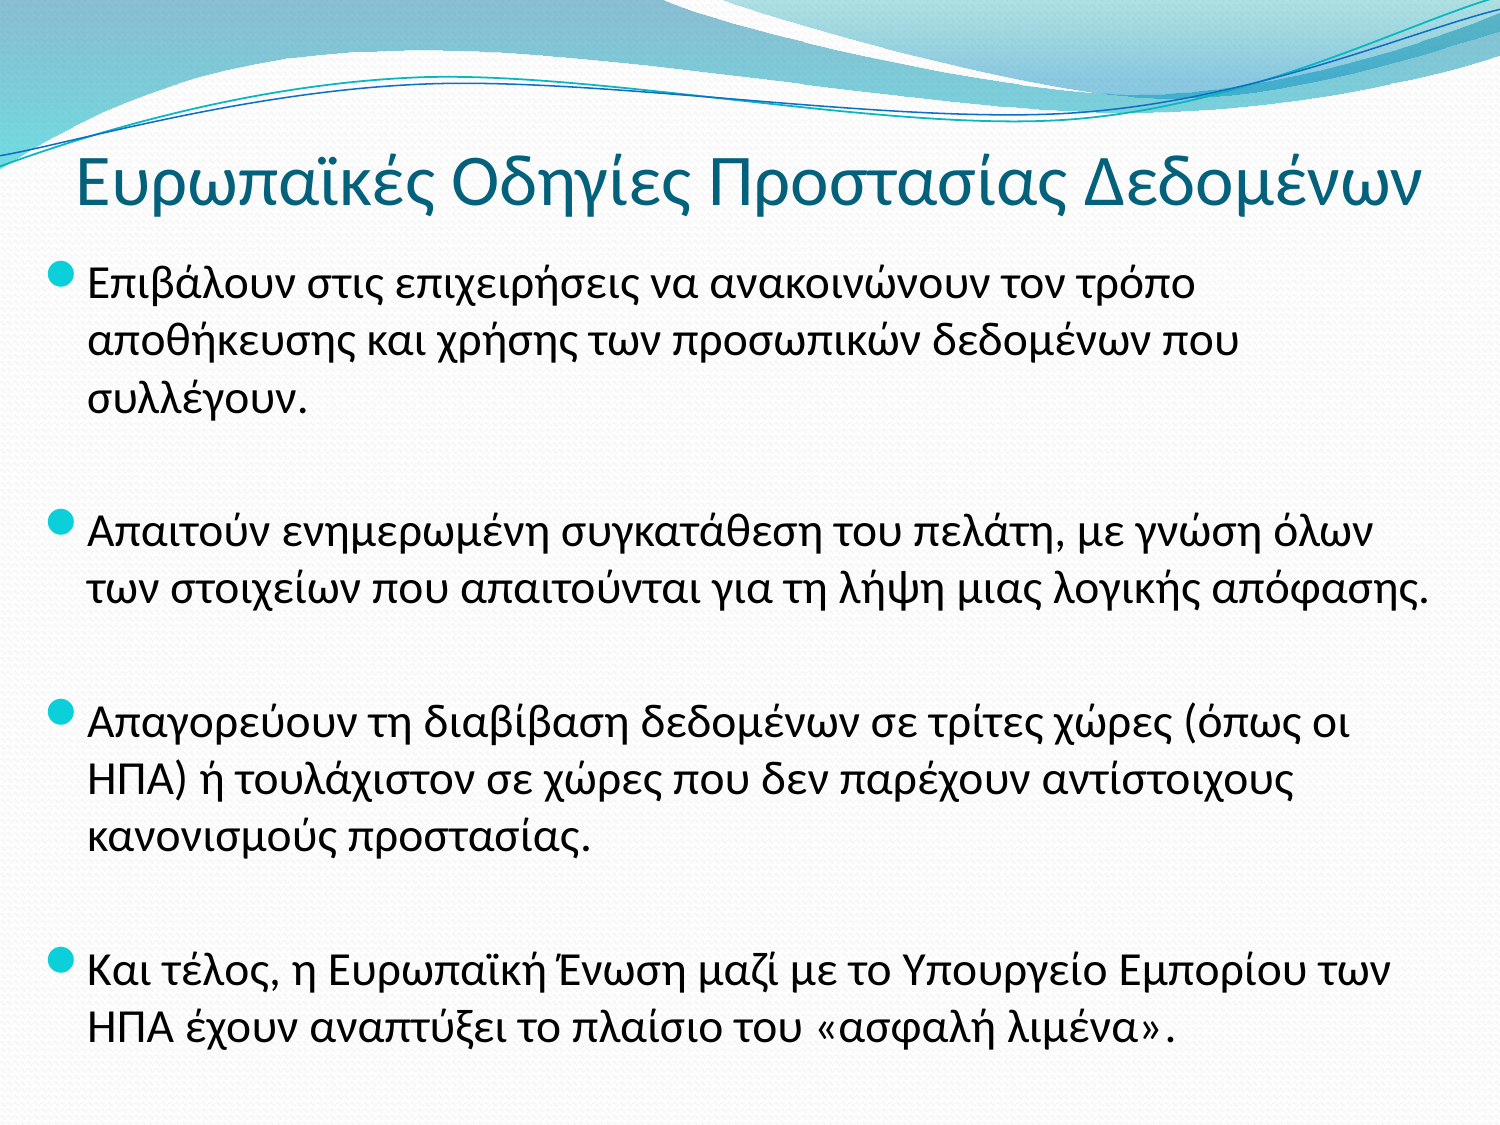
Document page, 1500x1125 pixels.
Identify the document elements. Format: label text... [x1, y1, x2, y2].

list Επιβάλουν στις επιχειρήσεις να ανακοινώνουν τον τρόπο αποθήκευσης και χρήσης των προσωπικών δεδομένων που συλλέγουν. Απαιτούν ενημερωμένη συγκατάθεση του πελάτη, με γνώση όλων των στοιχείων που απαιτούνται για τη λήψη μιας λογικής απόφασης. Απαγορεύουν τη διαβίβαση δεδομένων σε τρίτες χώρες (όπως οι ΗΠΑ) ή τουλάχιστον σε χώρες που δεν παρέχουν αντίστοιχους κανονισμούς προστασίας. Και τέλος, η Ευρωπαϊκή Ένωση μαζί με το Υπουργείο Εμπορίου των ΗΠΑ έχουν αναπτύξει το πλαίσιο του «ασφαλή λιμένα». [29, 243, 1471, 1071]
title Ευρωπαϊκές Οδηγίες Προστασίας Δεδομένων [75, 42, 1425, 220]
